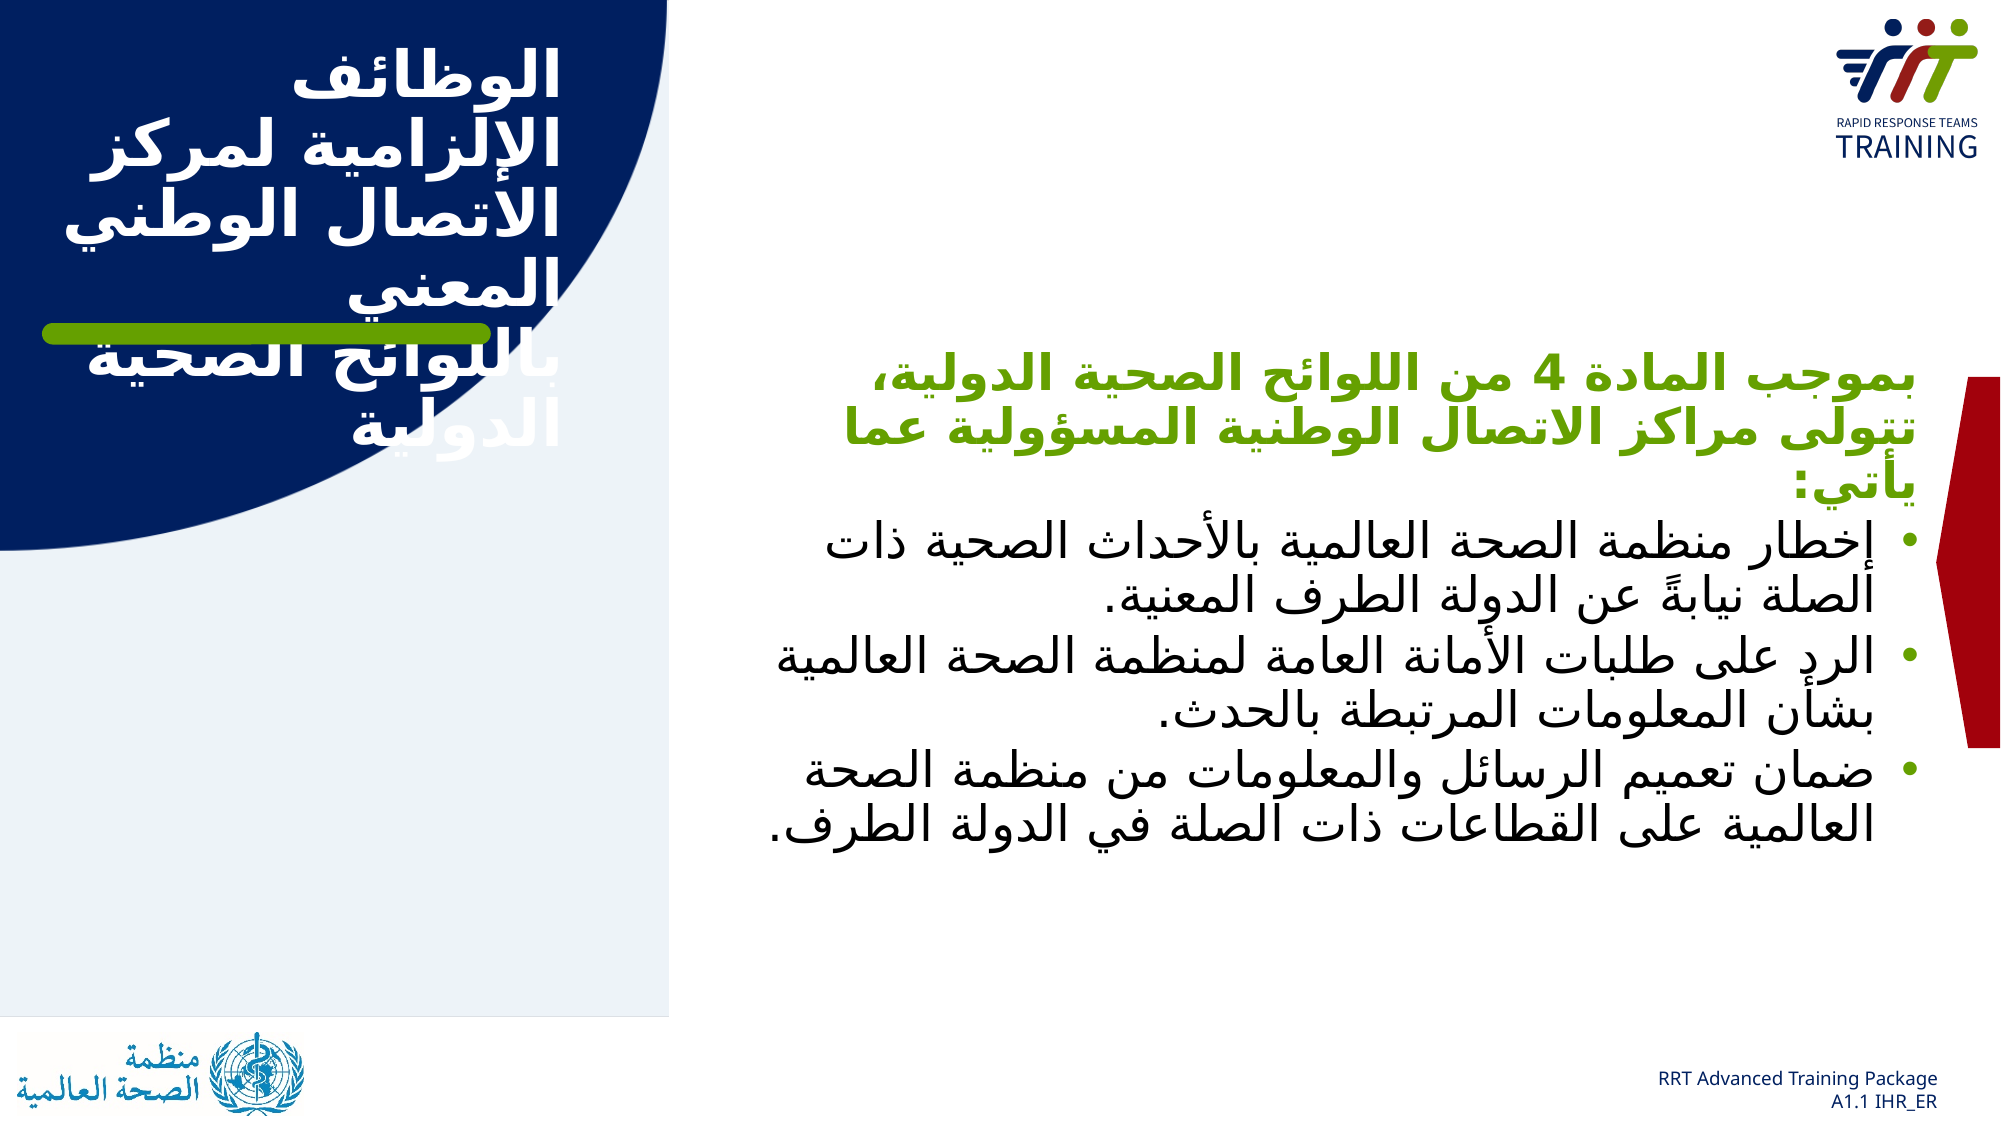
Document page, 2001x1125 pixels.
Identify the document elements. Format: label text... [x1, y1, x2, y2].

list بموجب المادة 4 من اللوائح الصحية الدولية، تتولى مراكز الاتصال الوطنية المسؤولية عما يأتي: إخطار منظمة الصحة العالمية بالأحداث الصحية ذات الصلة نيابةً عن الدولة الطرف المعنية. الرد على طلبات الأمانة العامة لمنظمة الصحة العالمية بشأن المعلومات المرتبطة بالحدث. ضمان تعميم الرسائل والمعلومات من منظمة الصحة العالمية على القطاعات ذات الصلة في الدولة الطرف. [708, 253, 1927, 997]
picture [0, 0, 669, 1018]
title الوظائف الإلزامية لمركز الاتصال الوطني المعني باللوائح الصحية الدولية [0, 33, 579, 351]
text_box [41, 323, 491, 345]
picture [17, 1032, 304, 1116]
picture [1835, 19, 1978, 167]
